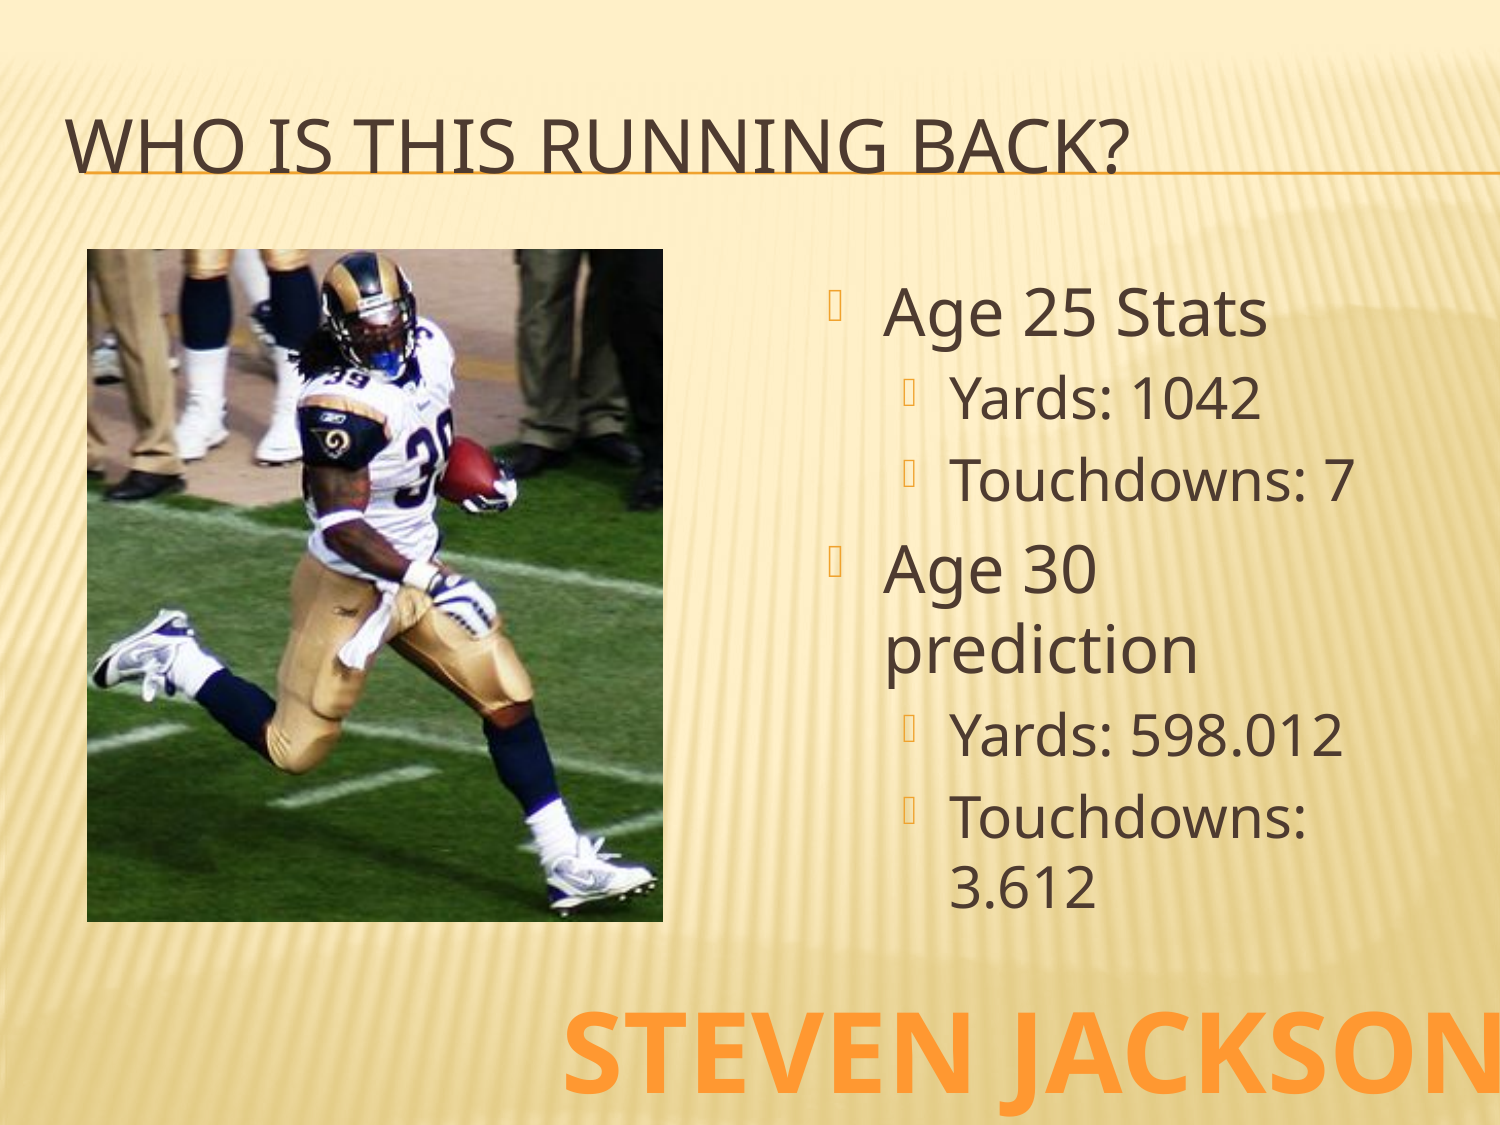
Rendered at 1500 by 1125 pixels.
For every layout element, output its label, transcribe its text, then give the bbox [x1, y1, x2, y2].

title Who is this running back? [50, 75, 1475, 213]
text_box Steven Jackson [546, 973, 1500, 1124]
list Age 25 Stats Yards: 1042 Touchdowns: 7 Age 30 prediction Yards: 598.012 Touchdowns: 3.612 [812, 262, 1425, 973]
picture [87, 249, 663, 922]
